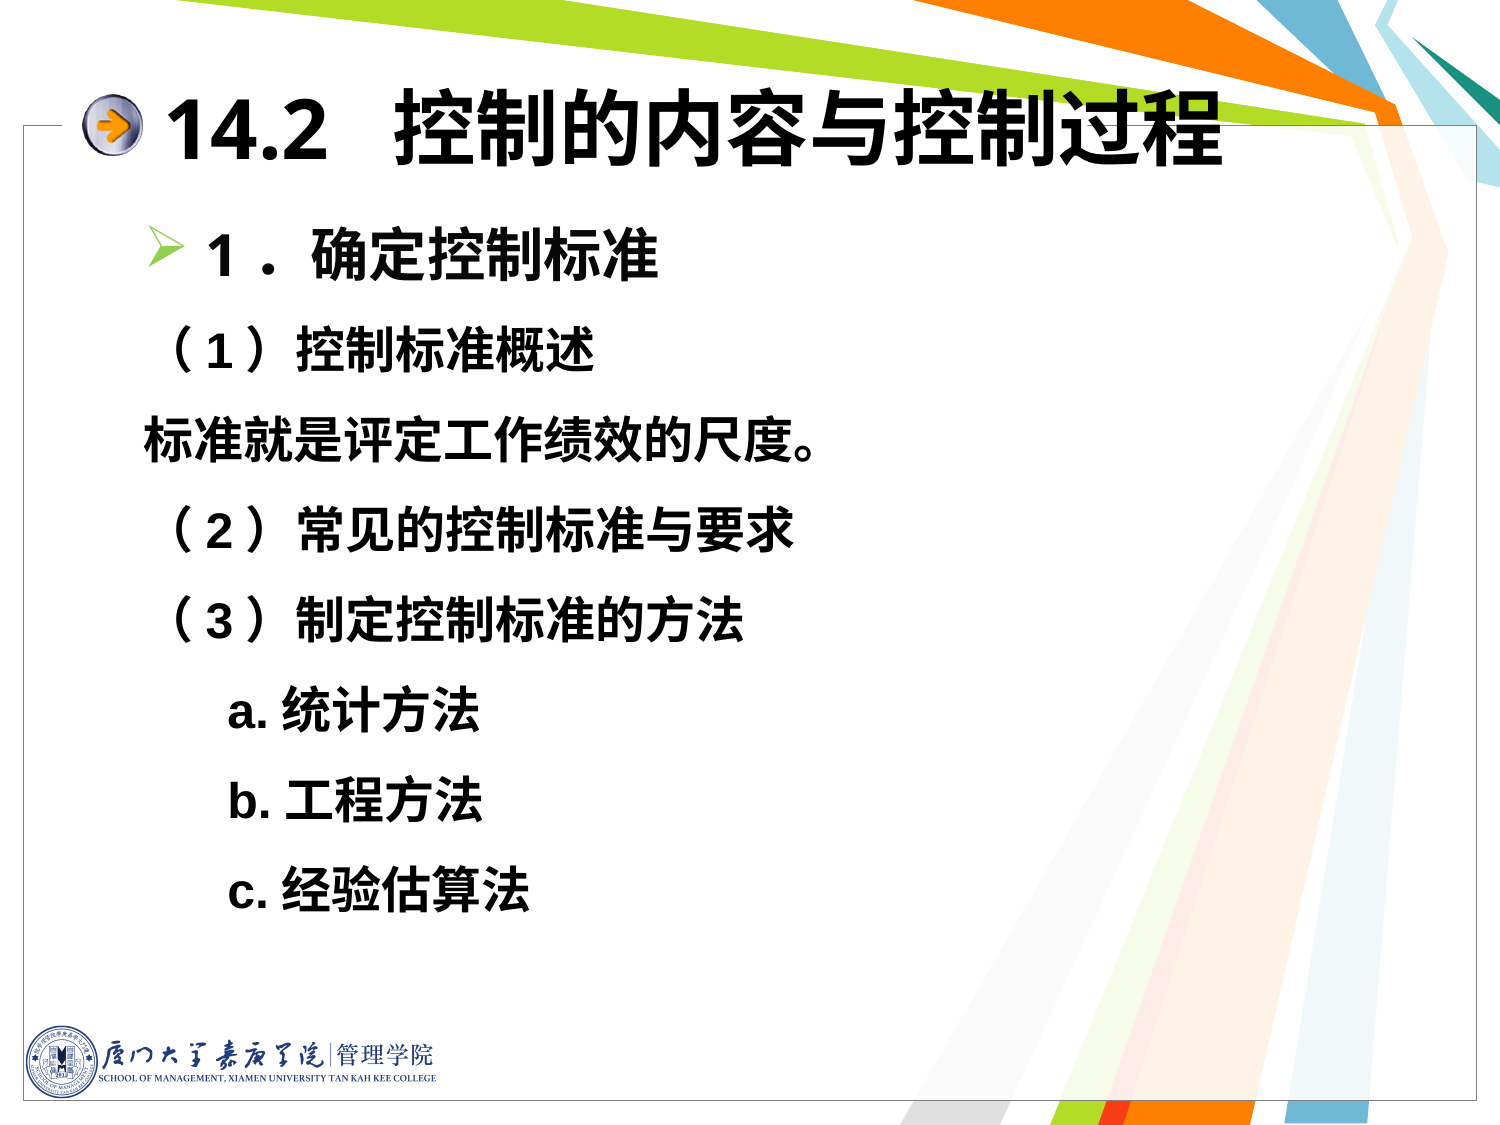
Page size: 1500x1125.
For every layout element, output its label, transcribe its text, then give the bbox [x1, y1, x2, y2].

picture [24, 1024, 438, 1100]
picture [82, 94, 143, 156]
title 14.2 控制的内容与控制过程 [148, 32, 1375, 220]
text_box 1．确定控制标准 （1）控制标准概述 标准就是评定工作绩效的尺度。 （2）常见的控制标准与要求 （3）制定控制标准的方法 a.统计方法 b.工程方法 c.经验估算法 [128, 210, 1376, 926]
